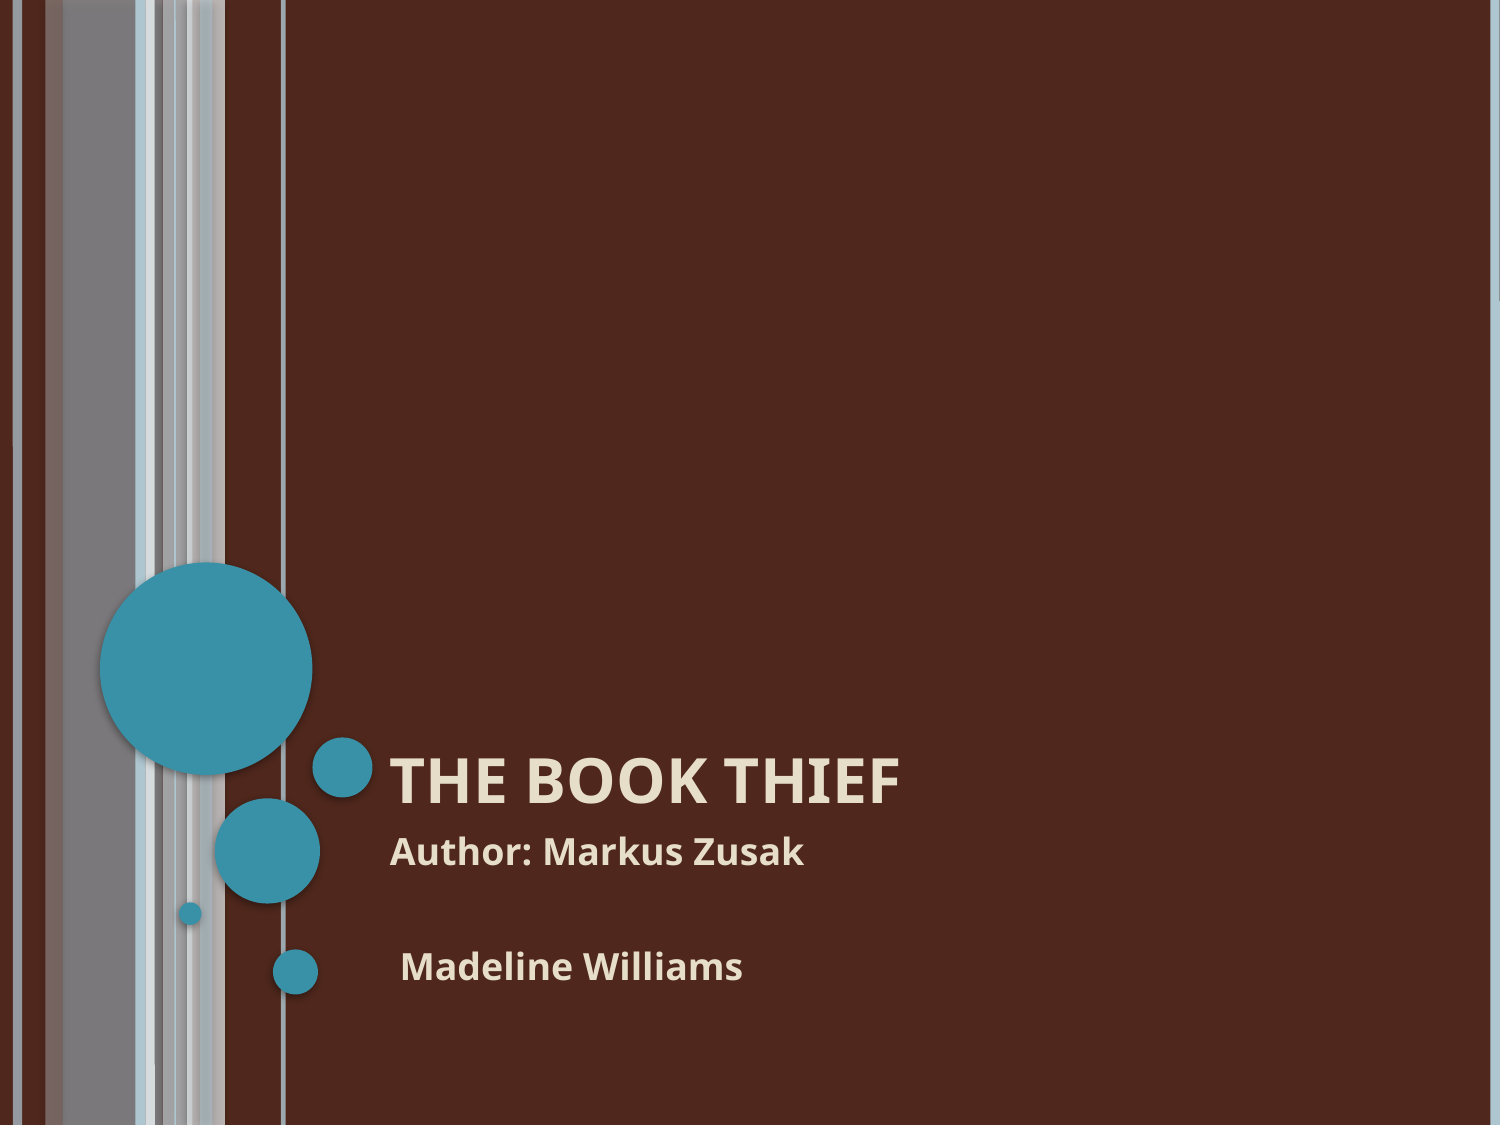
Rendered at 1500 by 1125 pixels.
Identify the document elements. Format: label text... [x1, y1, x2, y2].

subtitle Author: Markus Zusak Madeline Williams [375, 820, 1388, 1046]
title The Book Thief [375, 512, 1388, 820]
